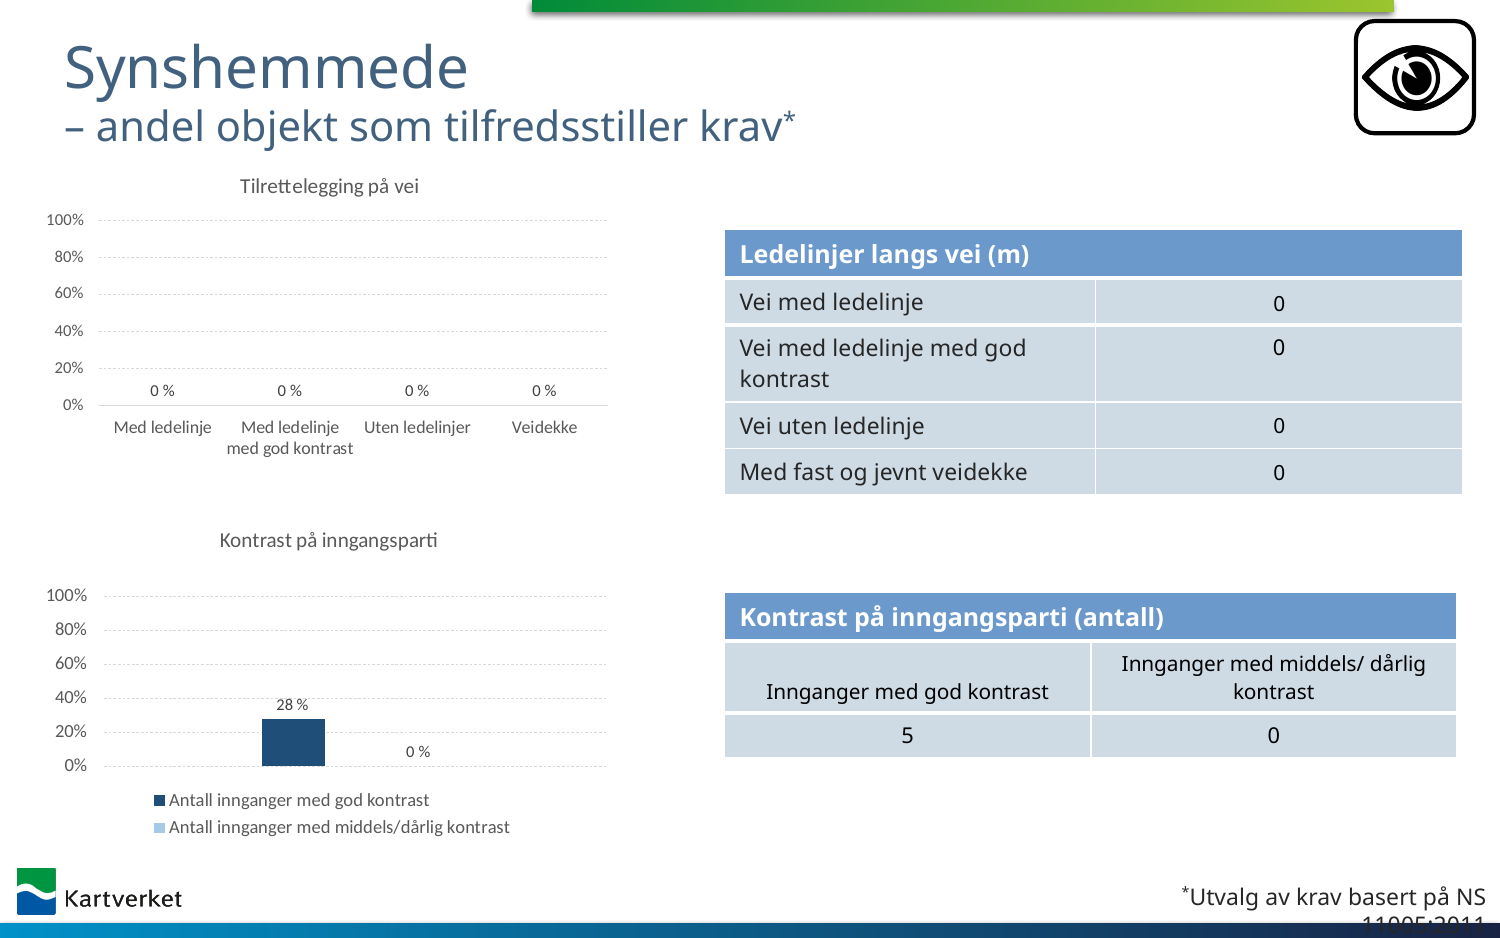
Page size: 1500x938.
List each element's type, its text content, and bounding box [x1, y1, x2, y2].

text_box Synshemmede – andel objekt som tilfredsstiller krav* [49, 24, 1431, 158]
text_box *Utvalg av krav basert på NS 11005:2011 [1068, 873, 1500, 938]
table_cell Vei med ledelinje [725, 280, 1095, 323]
table_cell Innganger med god kontrast [725, 643, 1090, 711]
table_cell Vei uten ledelinje [725, 403, 1095, 448]
picture [41, 520, 617, 846]
table_cell 0 [1092, 715, 1456, 757]
table_header Ledelinjer langs vei (m) [725, 230, 1462, 276]
table_cell 0 [1096, 327, 1462, 401]
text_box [1355, 20, 1475, 134]
picture [41, 166, 618, 492]
table_cell 5 [725, 715, 1090, 757]
table_header Kontrast på inngangsparti (antall) [725, 593, 1456, 639]
table_cell Innganger med middels/ dårlig kontrast [1092, 643, 1456, 711]
table_cell Vei med ledelinje med god kontrast [725, 327, 1095, 401]
table_cell Med fast og jevnt veidekke [725, 449, 1095, 494]
table_cell 0 [1096, 403, 1462, 448]
table_cell 0 [1096, 449, 1462, 494]
table_cell 0 [1096, 280, 1462, 323]
